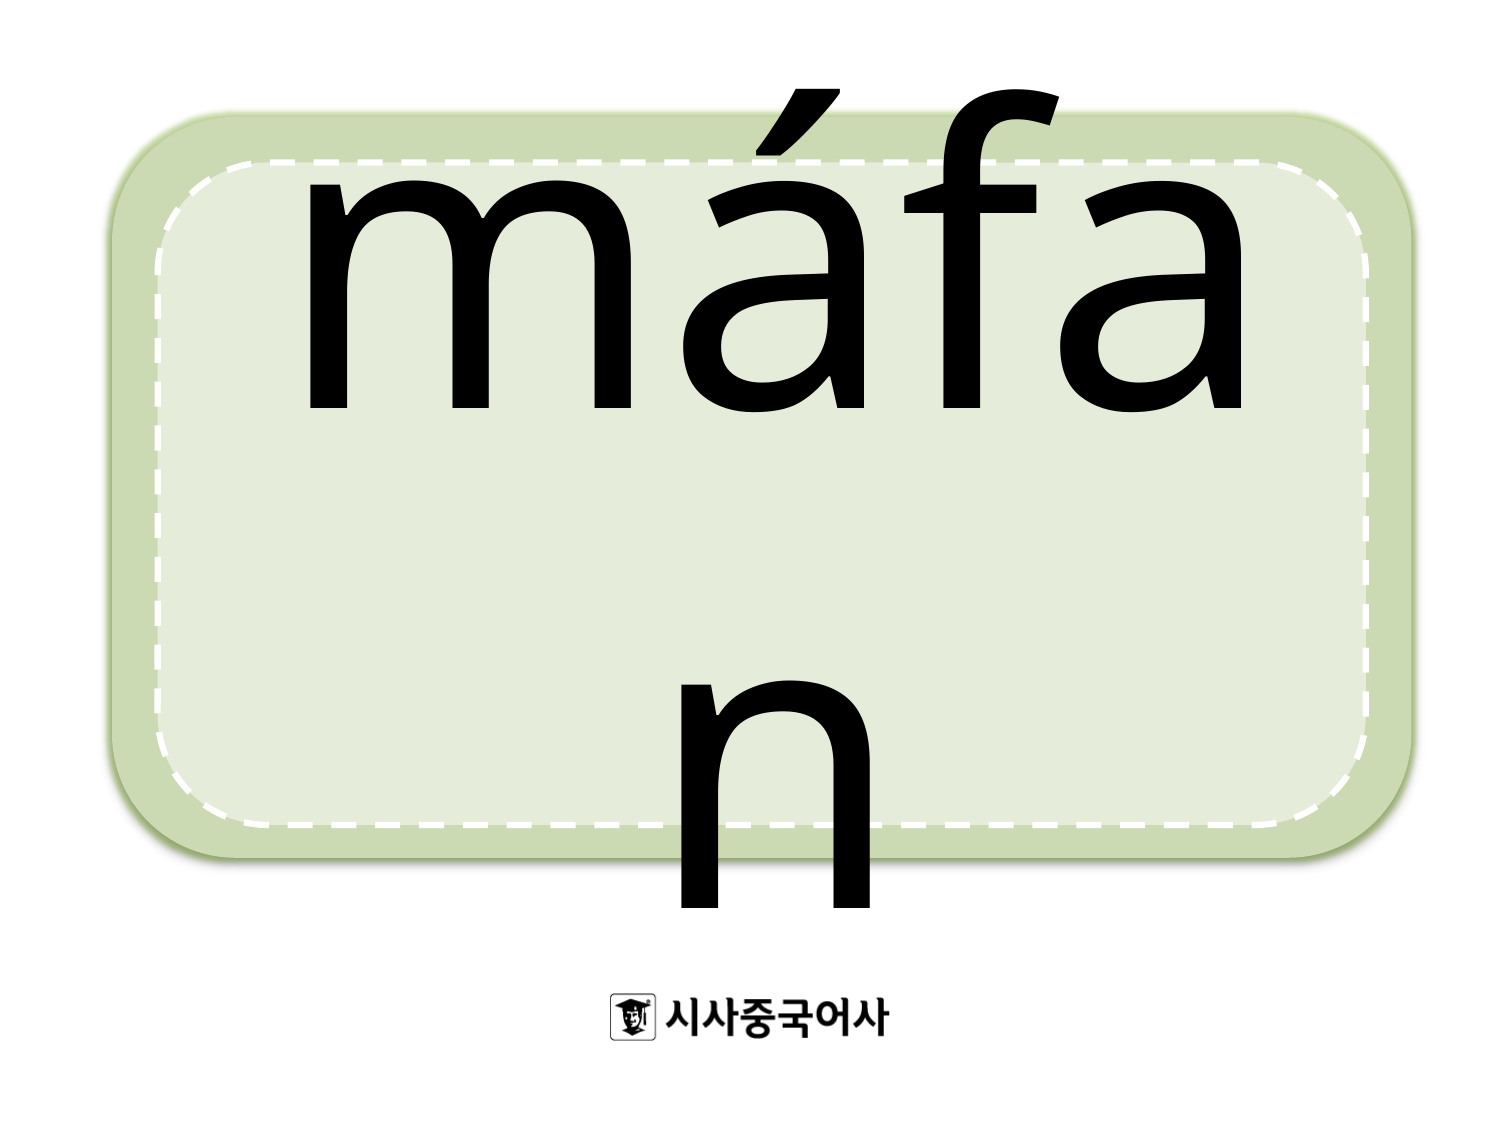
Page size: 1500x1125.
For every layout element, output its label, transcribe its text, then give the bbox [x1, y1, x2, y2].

text_box máfan [171, 160, 1380, 824]
picture [602, 987, 898, 1047]
